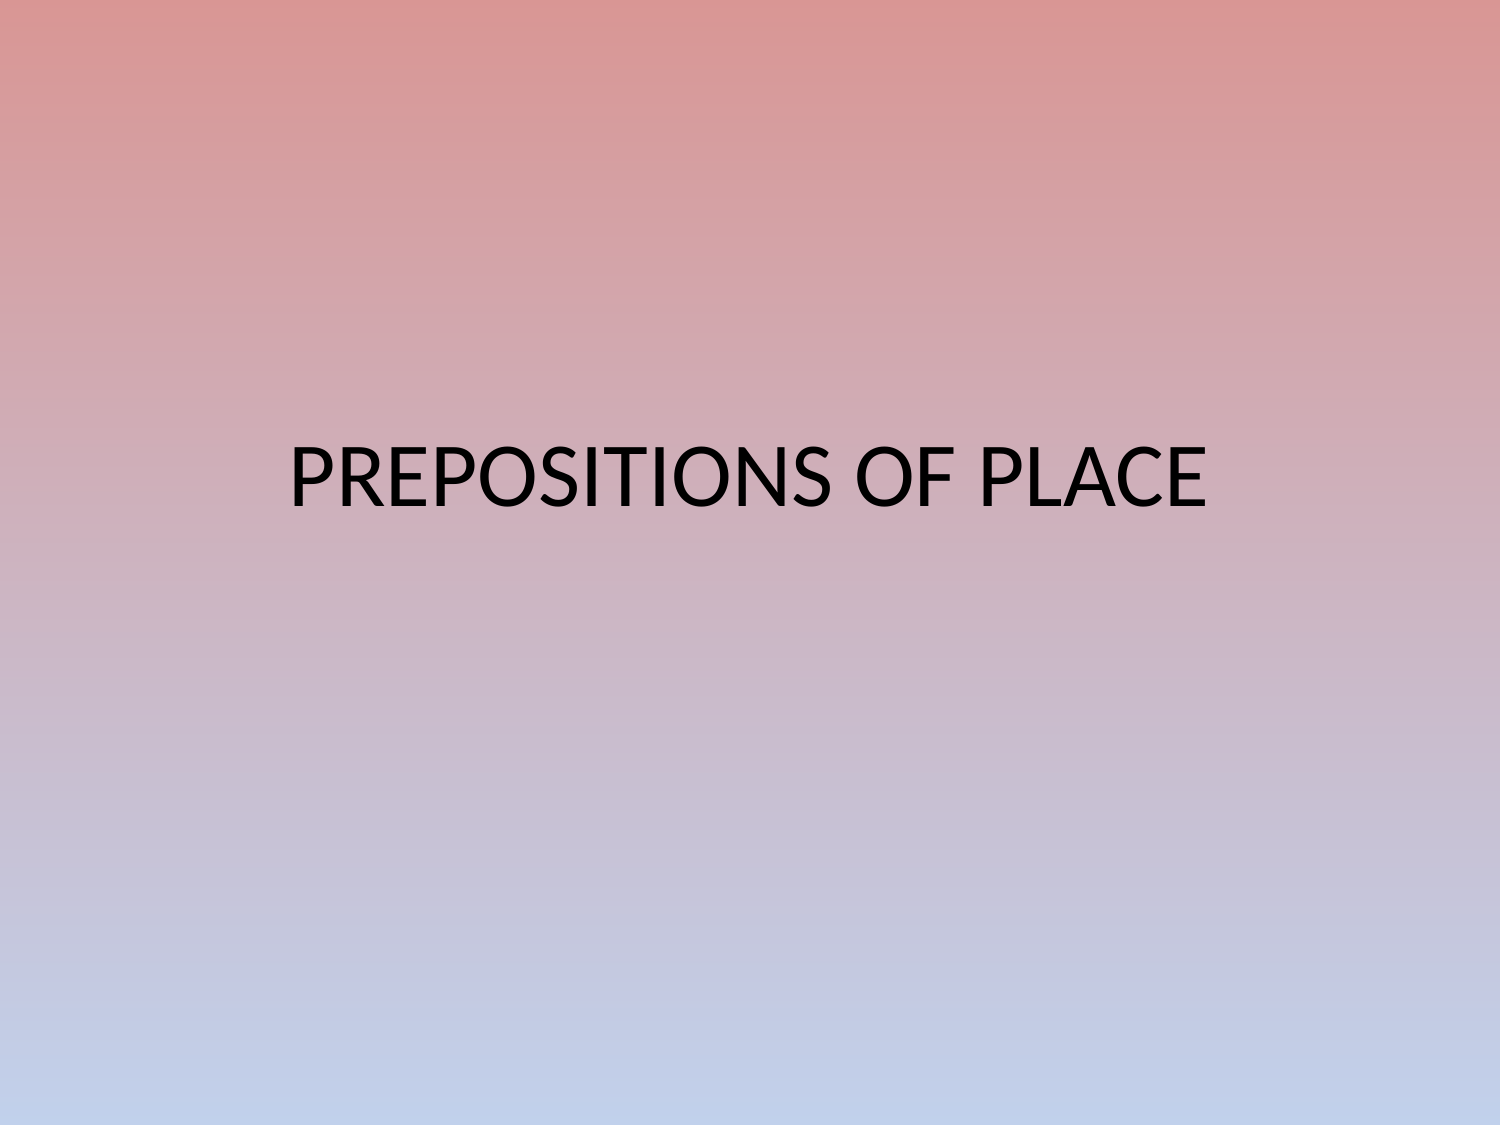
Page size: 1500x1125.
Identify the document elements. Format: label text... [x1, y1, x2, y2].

title PREPOSITIONS OF PLACE [112, 349, 1388, 591]
